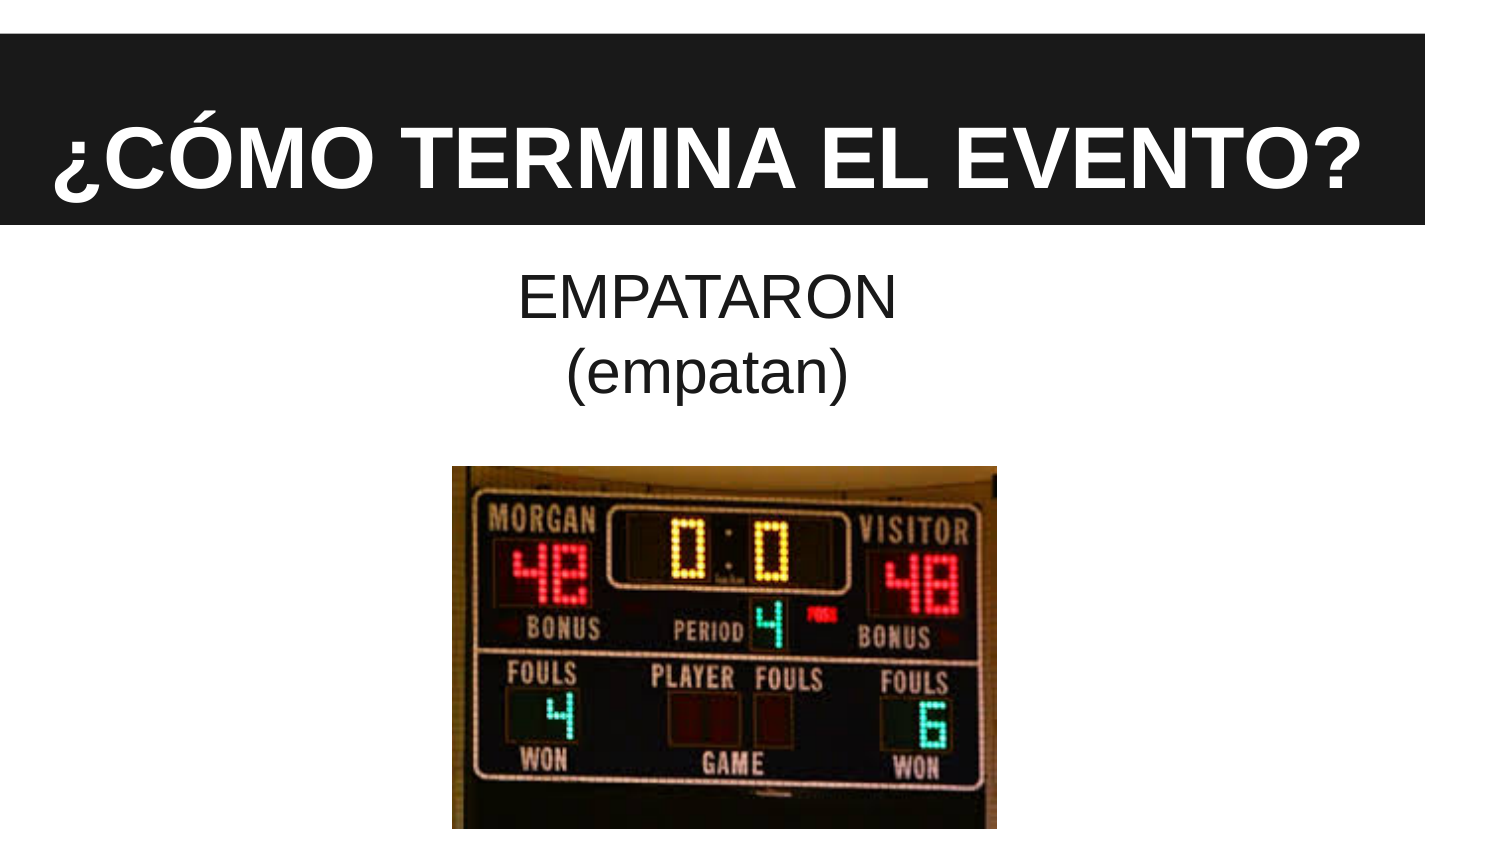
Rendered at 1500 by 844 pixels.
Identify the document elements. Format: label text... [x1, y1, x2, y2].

title ¿CÓMO TERMINA EL EVENTO? [0, 33, 1426, 221]
picture [452, 466, 997, 829]
list EMPATARON (empatan) [436, 241, 980, 829]
